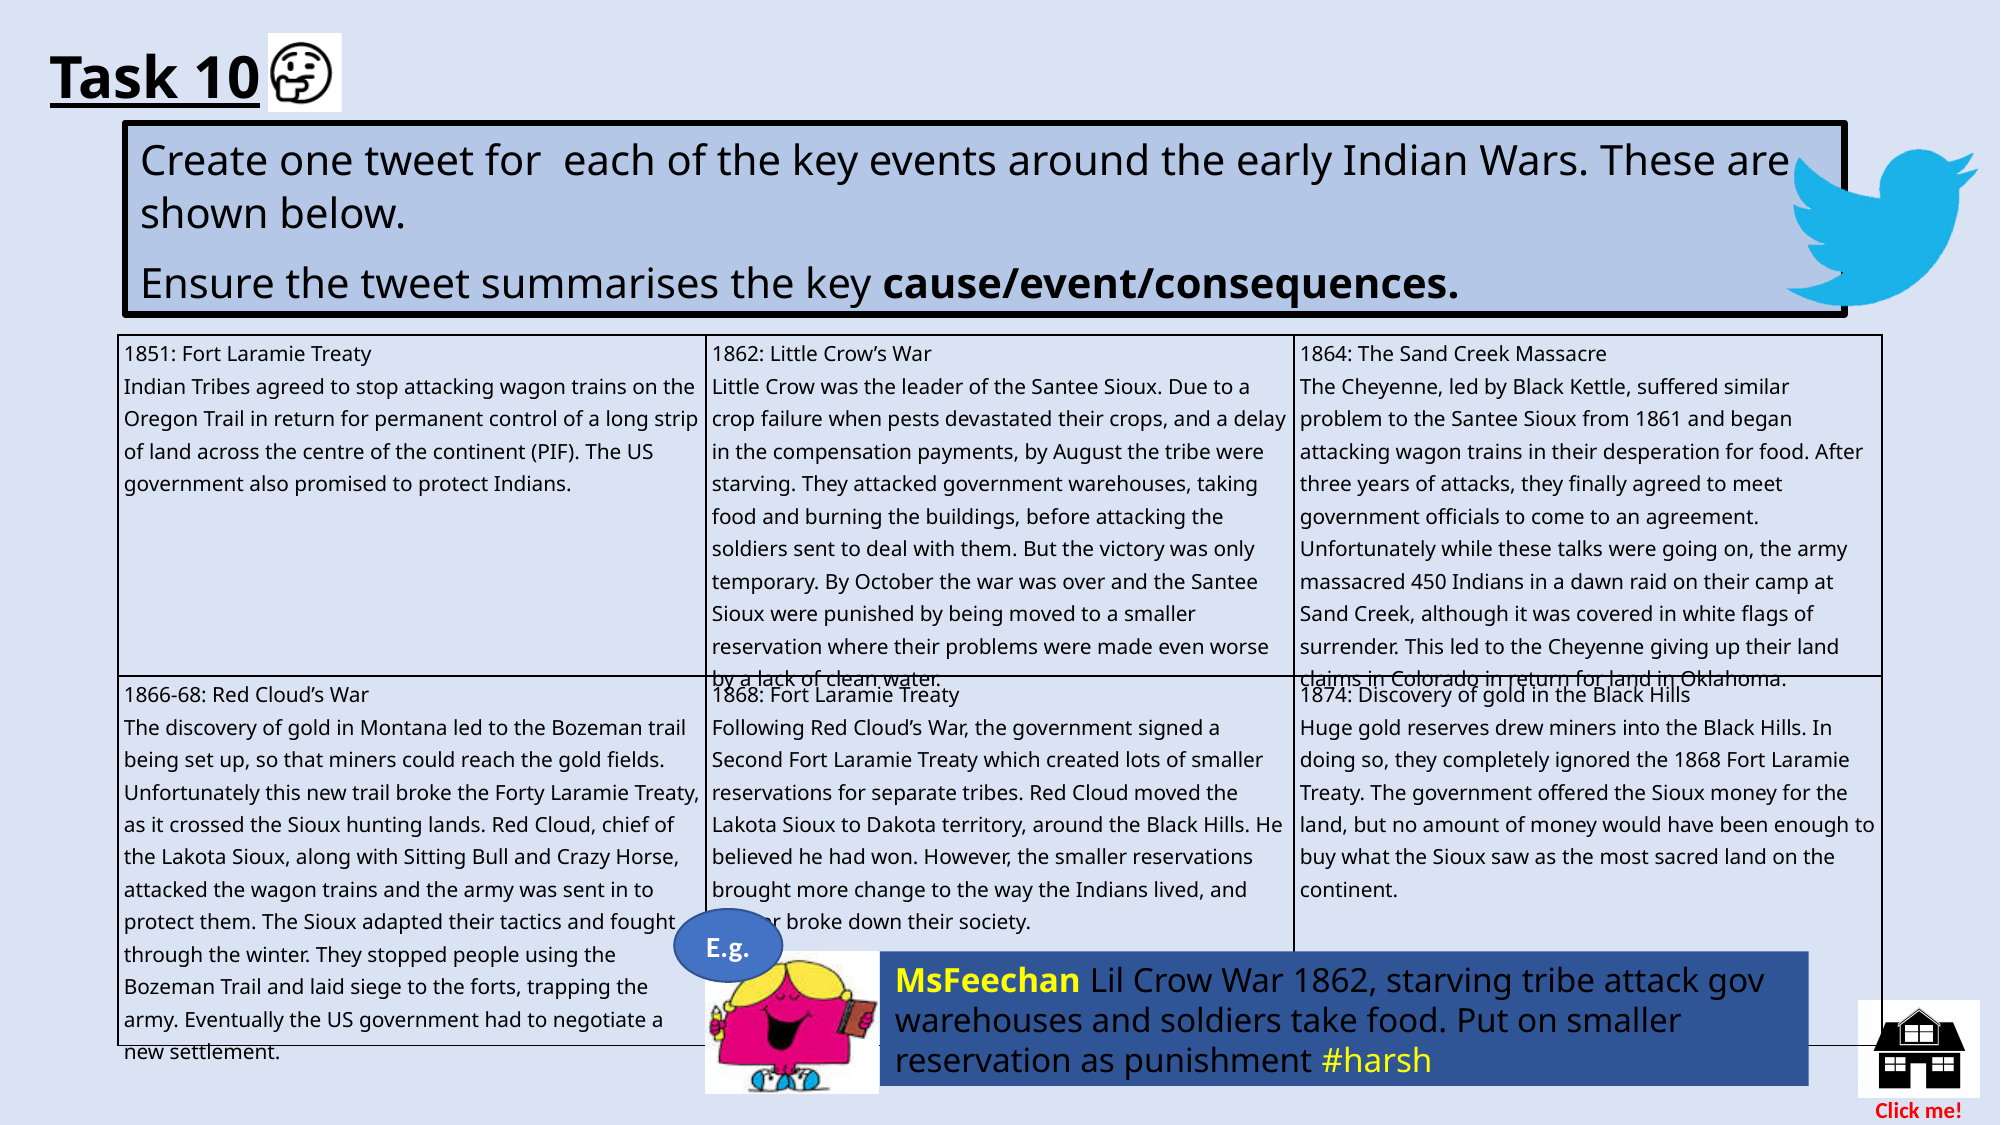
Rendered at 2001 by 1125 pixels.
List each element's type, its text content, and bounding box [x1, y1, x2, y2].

text_box Click me! [1858, 1098, 1980, 1125]
picture [705, 951, 880, 1094]
table_header 1851: Fort Laramie Treaty Indian Tribes agreed to stop attacking wagon trains on the Oregon Trail in return for permanent control of a long strip of land across the centre of the continent (PIF). The US government also promised to protect Indians. [119, 336, 705, 675]
table_cell 1874: Discovery of gold in the Black Hills Huge gold reserves drew miners into the Black Hills. In doing so, they completely ignored the 1868 Fort Laramie Treaty. The government offered the Sioux money for the land, but no amount of money would have been enough to buy what the Sioux saw as the most sacred land on the continent. [1295, 677, 1881, 1045]
table_header 1864: The Sand Creek Massacre The Cheyenne, led by Black Kettle, suffered similar problem to the Santee Sioux from 1861 and began attacking wagon trains in their desperation for food. After three years of attacks, they finally agreed to meet government officials to come to an agreement. Unfortunately while these talks were going on, the army massacred 450 Indians in a dawn raid on their camp at Sand Creek, although it was covered in white flags of surrender. This led to the Cheyenne giving up their land claims in Colorado in return for land in Oklahoma. [1295, 336, 1881, 675]
text_box Create one tweet for each of the key events around the early Indian Wars. These are shown below. Ensure the tweet summarises the key cause/event/consequences. [125, 122, 1746, 315]
picture [268, 33, 342, 112]
table_cell 1868: Fort Laramie Treaty Following Red Cloud’s War, the government signed a Second Fort Laramie Treaty which created lots of smaller reservations for separate tribes. Red Cloud moved the Lakota Sioux to Dakota territory, around the Black Hills. He believed he had won. However, the smaller reservations brought more change to the way the Indians lived, and further broke down their society. [707, 677, 1293, 951]
text_box Task 10 [34, 33, 502, 118]
text_box E.g. [673, 908, 784, 980]
picture [1858, 1000, 1980, 1098]
text_box MsFeechan Lil Crow War 1862, starving tribe attack gov warehouses and soldiers take food. Put on smaller reservation as punishment #harsh [880, 951, 1809, 1086]
table_cell 1866-68: Red Cloud’s War The discovery of gold in Montana led to the Bozeman trail being set up, so that miners could reach the gold fields. Unfortunately this new trail broke the Forty Laramie Treaty, as it crossed the Sioux hunting lands. Red Cloud, chief of the Lakota Sioux, along with Sitting Bull and Crazy Horse, attacked the wagon trains and the army was sent in to protect them. The Sioux adapted their tactics and fought through the winter. They stopped people using the Bozeman Trail and laid siege to the forts, trapping the army. Eventually the US government had to negotiate a new settlement. [119, 677, 705, 1045]
table_header 1862: Little Crow’s War Little Crow was the leader of the Santee Sioux. Due to a crop failure when pests devastated their crops, and a delay in the compensation payments, by August the tribe were starving. They attacked government warehouses, taking food and burning the buildings, before attacking the soldiers sent to deal with them. But the victory was only temporary. By October the war was over and the Santee Sioux were punished by being moved to a smaller reservation where their problems were made even worse by a lack of clean water. [707, 336, 1293, 675]
picture [1746, 91, 2000, 363]
